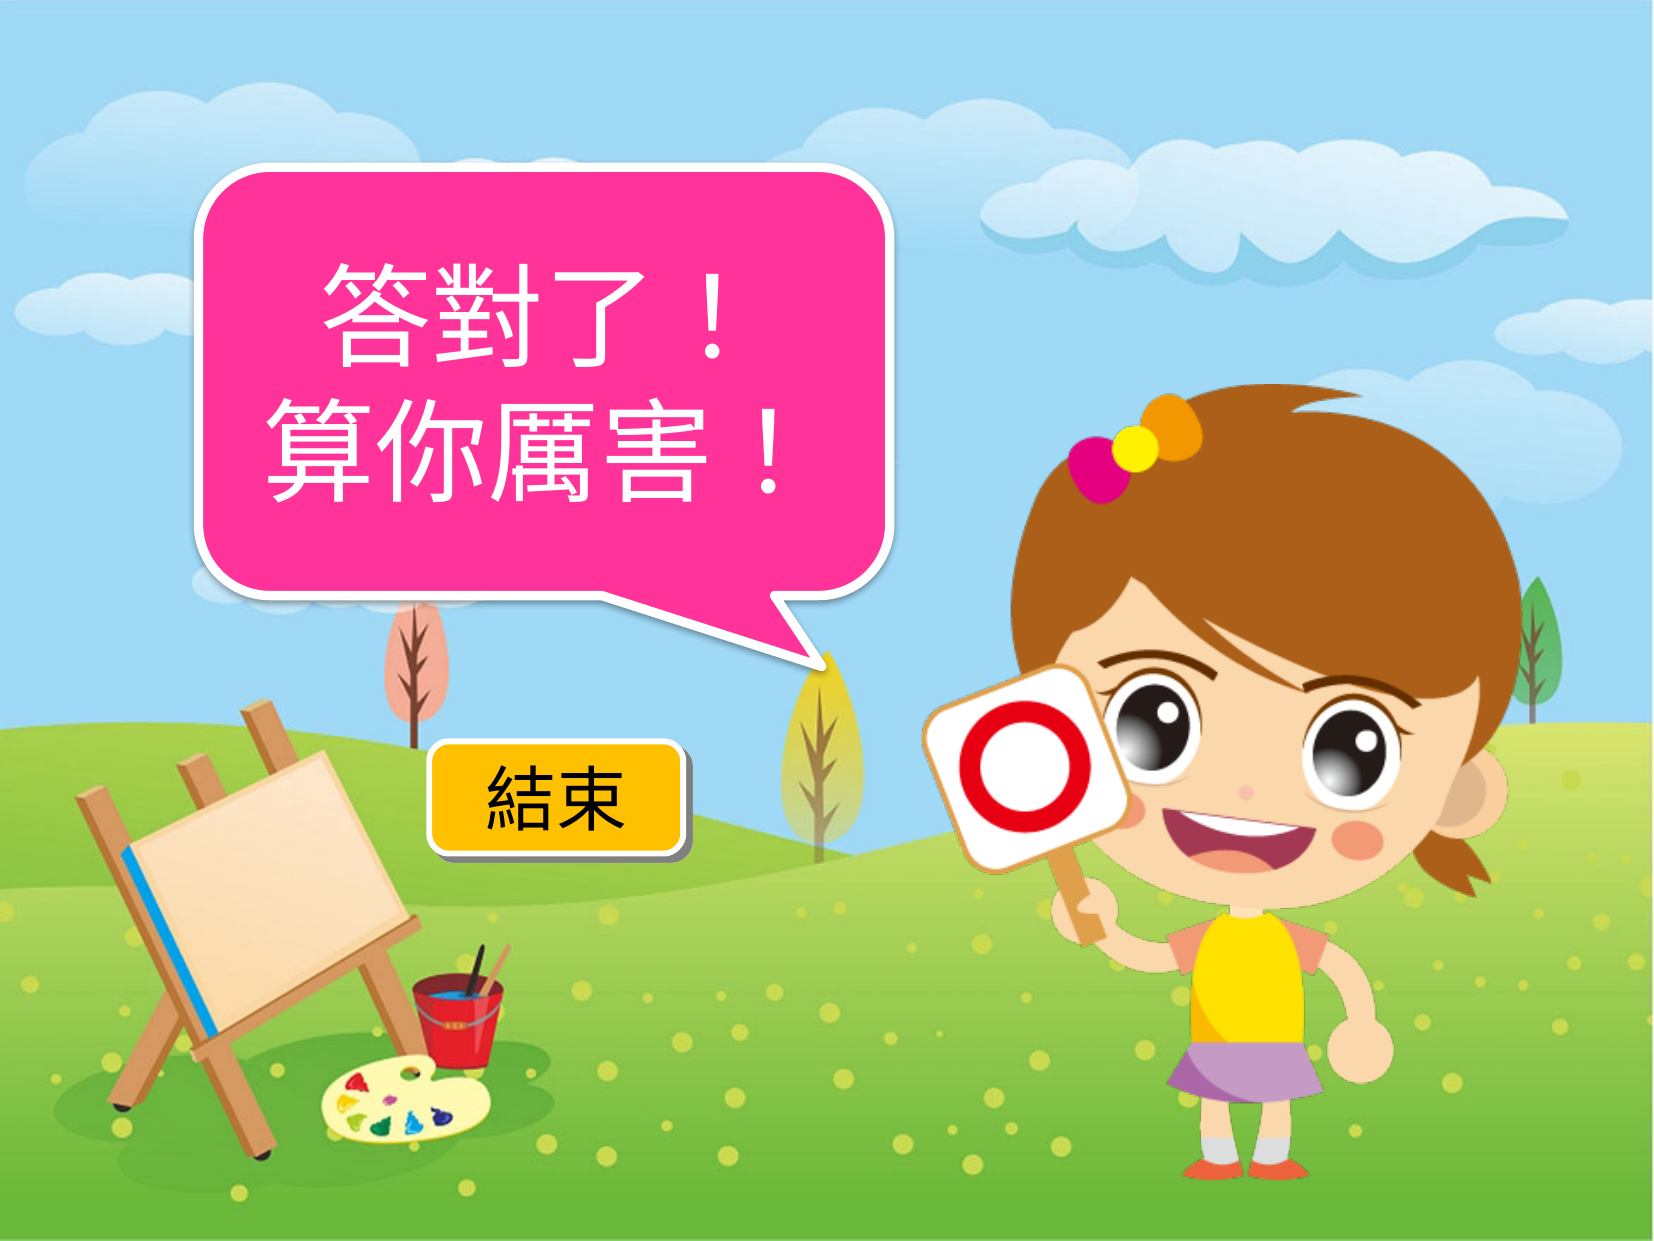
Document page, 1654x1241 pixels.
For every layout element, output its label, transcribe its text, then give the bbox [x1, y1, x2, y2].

picture [0, 0, 1654, 1241]
text_box 答對了！ 算你厲害！ [195, 164, 893, 670]
text_box 結束 [429, 741, 684, 854]
